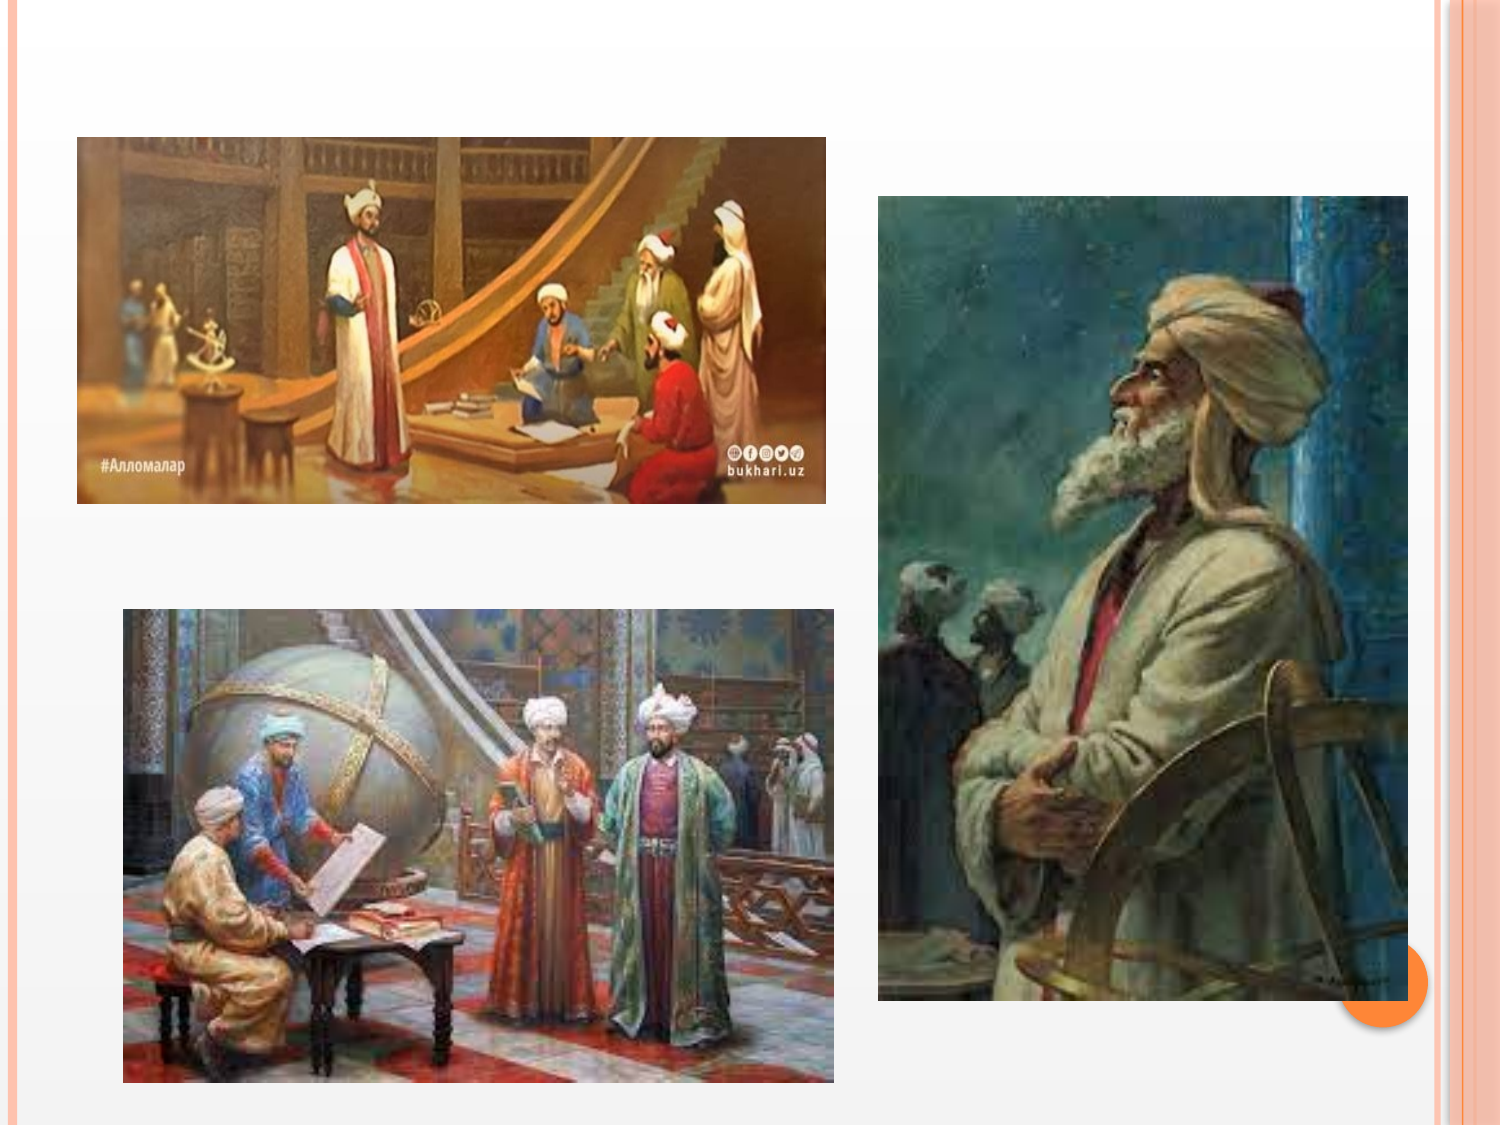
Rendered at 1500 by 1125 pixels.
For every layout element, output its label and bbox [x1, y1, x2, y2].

picture [77, 136, 827, 504]
list [123, 609, 835, 1083]
picture [878, 195, 1409, 1002]
